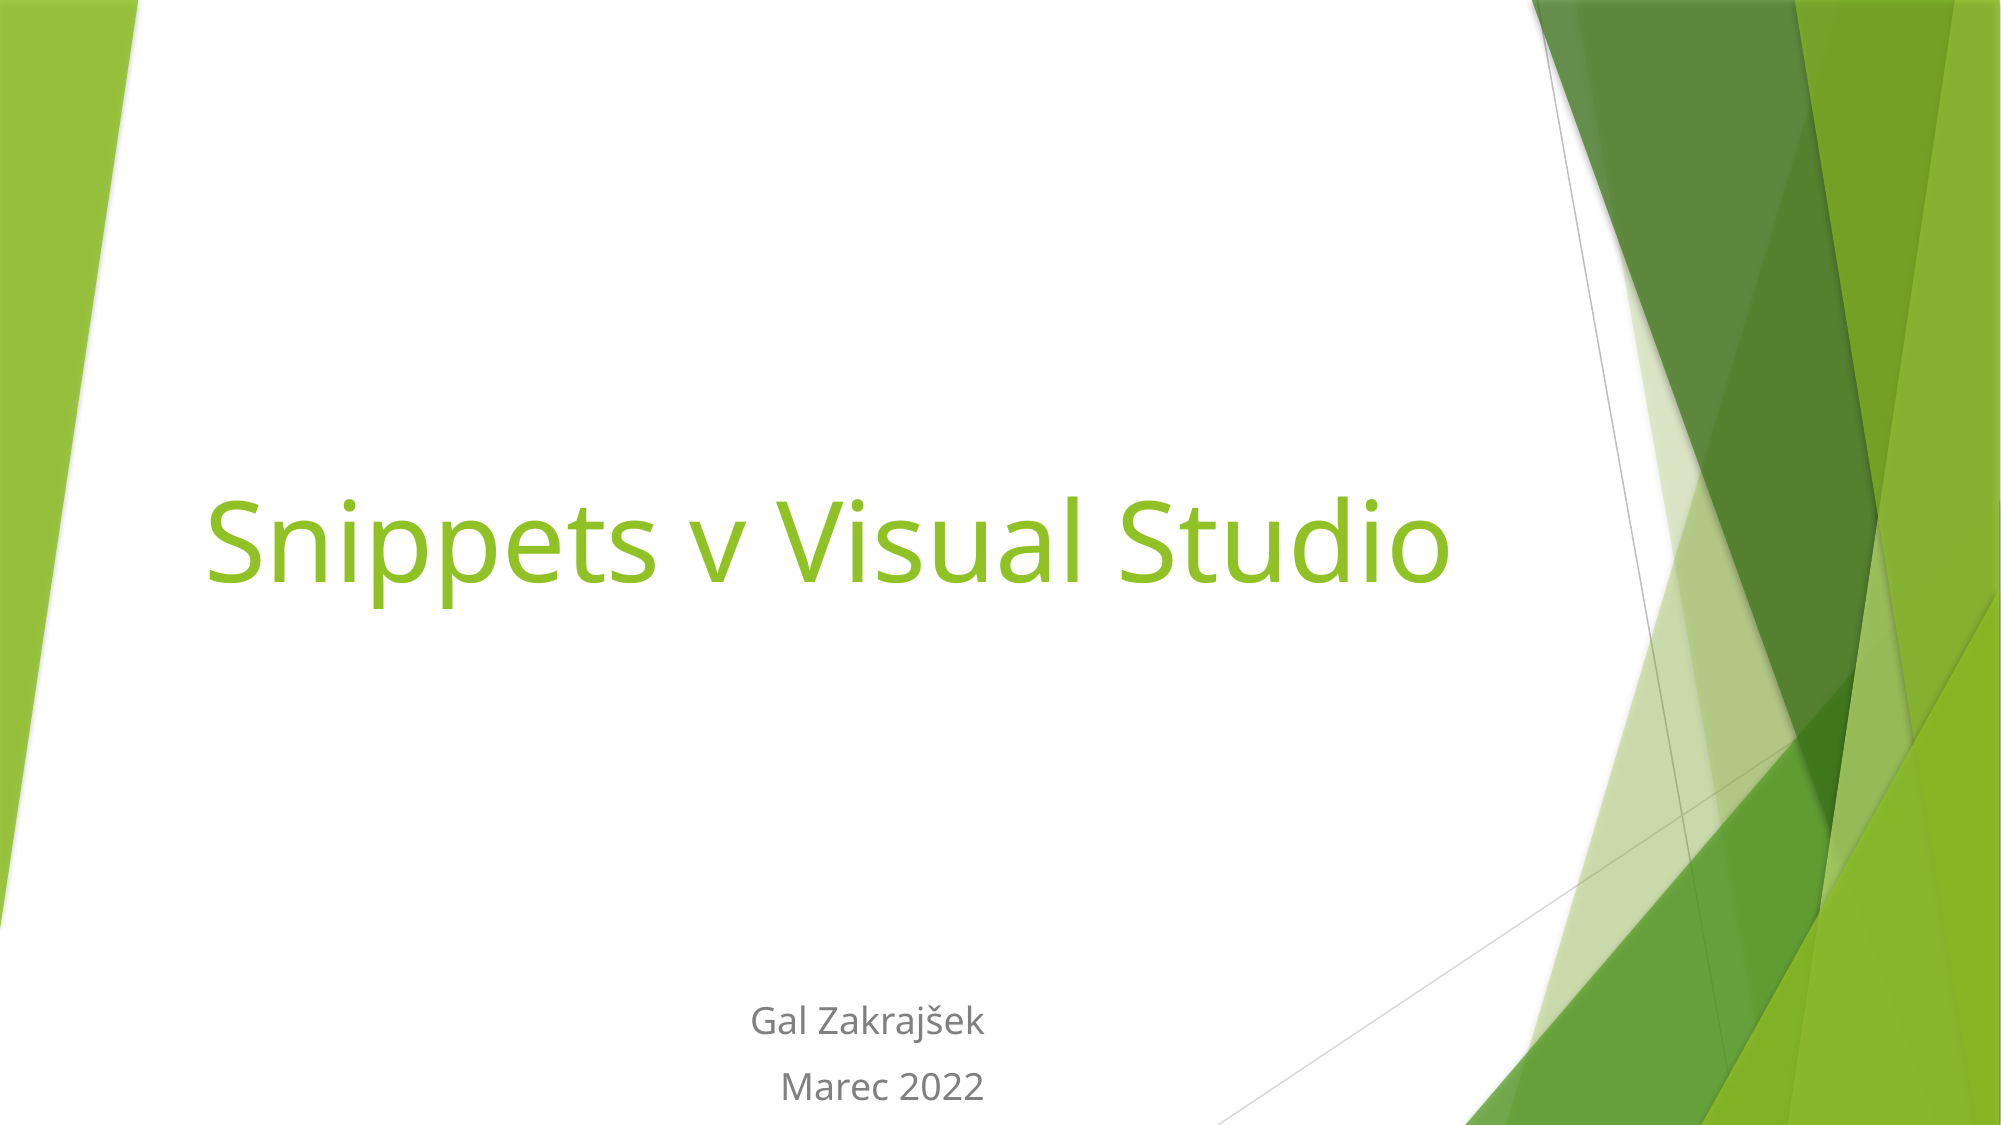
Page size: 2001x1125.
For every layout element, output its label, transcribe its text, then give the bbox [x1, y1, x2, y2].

title Snippets v Visual Studio [124, 341, 1471, 612]
subtitle Gal Zakrajšek Marec 2022 [671, 989, 1000, 1125]
